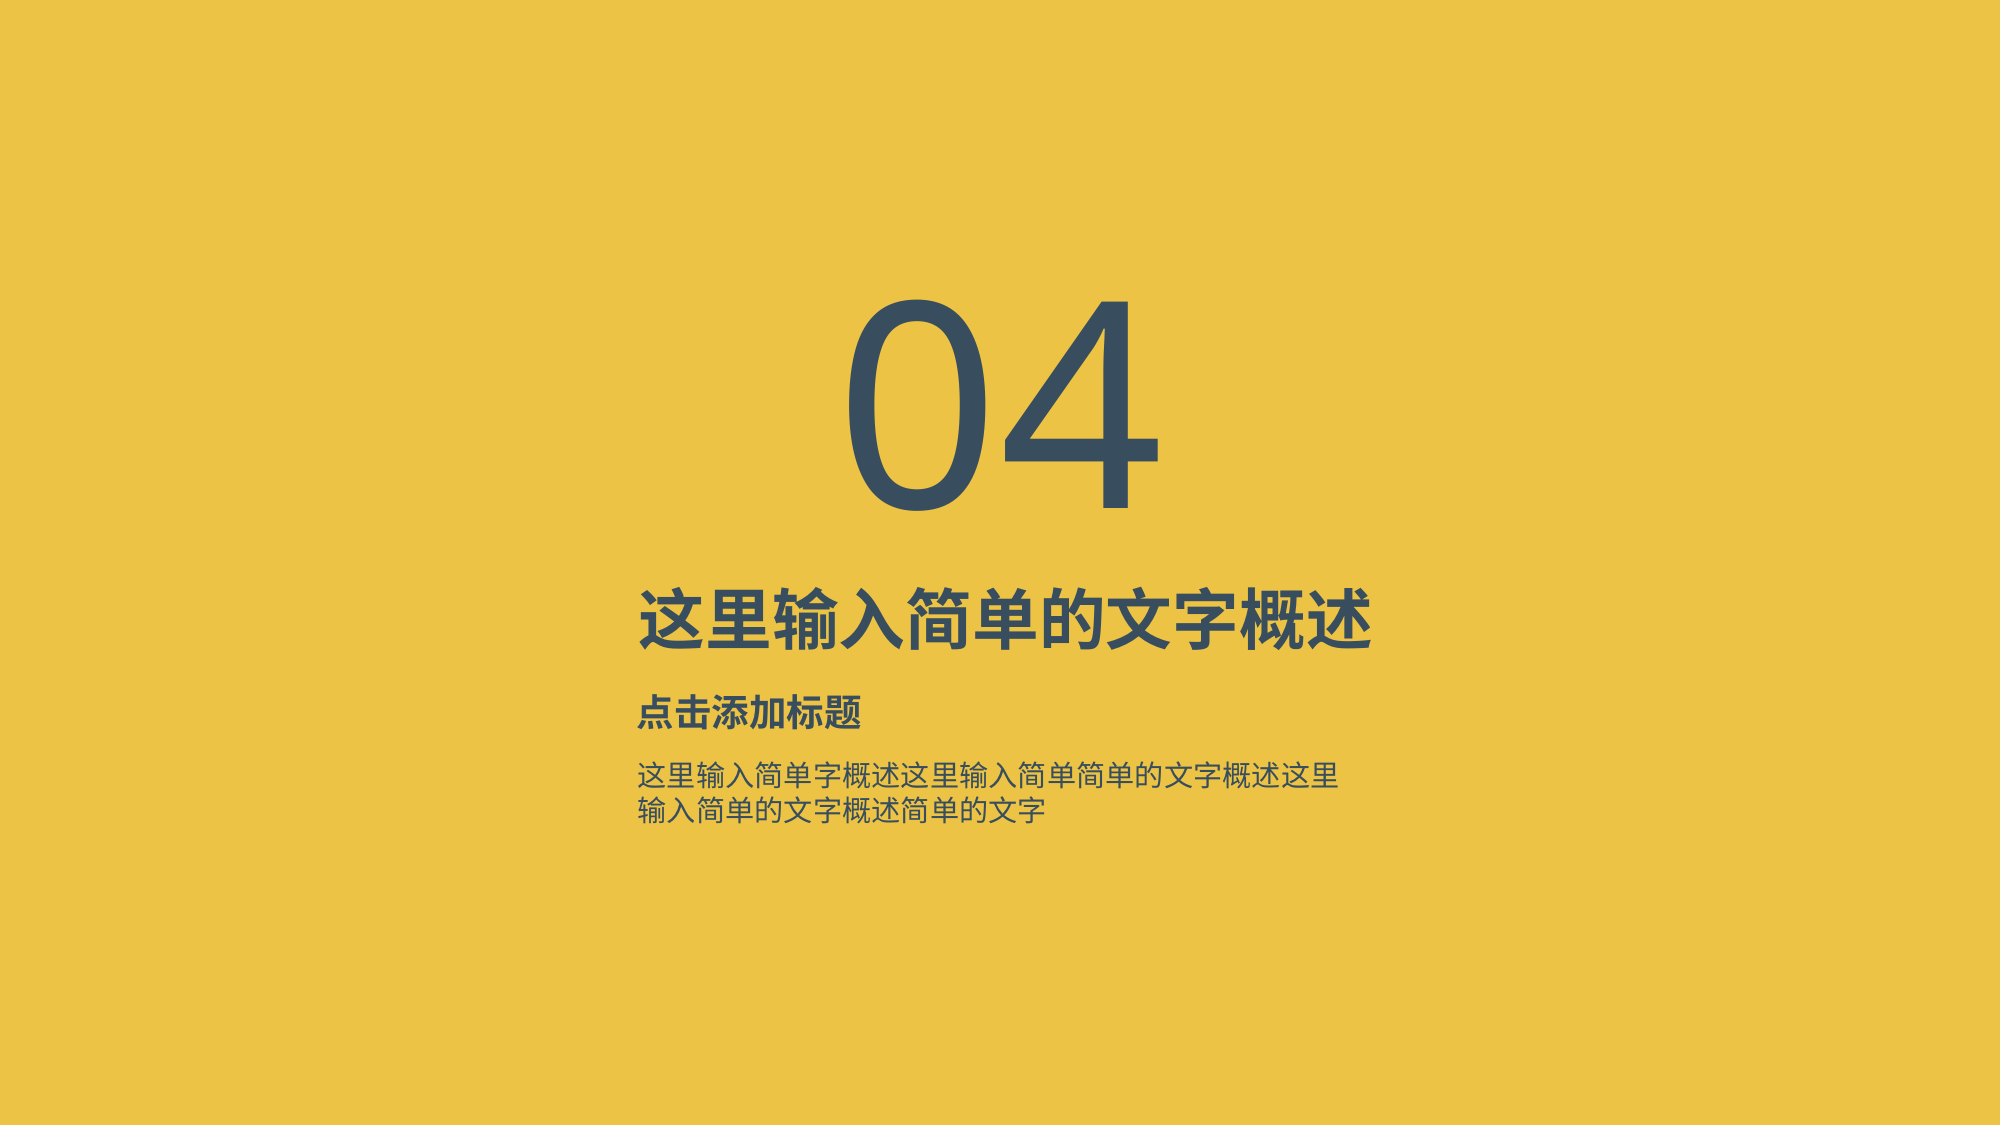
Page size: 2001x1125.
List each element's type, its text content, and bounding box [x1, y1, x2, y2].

text_box 点击添加标题 [608, 658, 891, 742]
text_box 这里输入简单字概述这里输入简单简单的文字概述这里 输入简单的文字概述简单的文字 [622, 750, 1367, 835]
text_box 这里输入简单的文字概述 [623, 570, 1388, 666]
text_box 04 [819, 213, 1181, 574]
